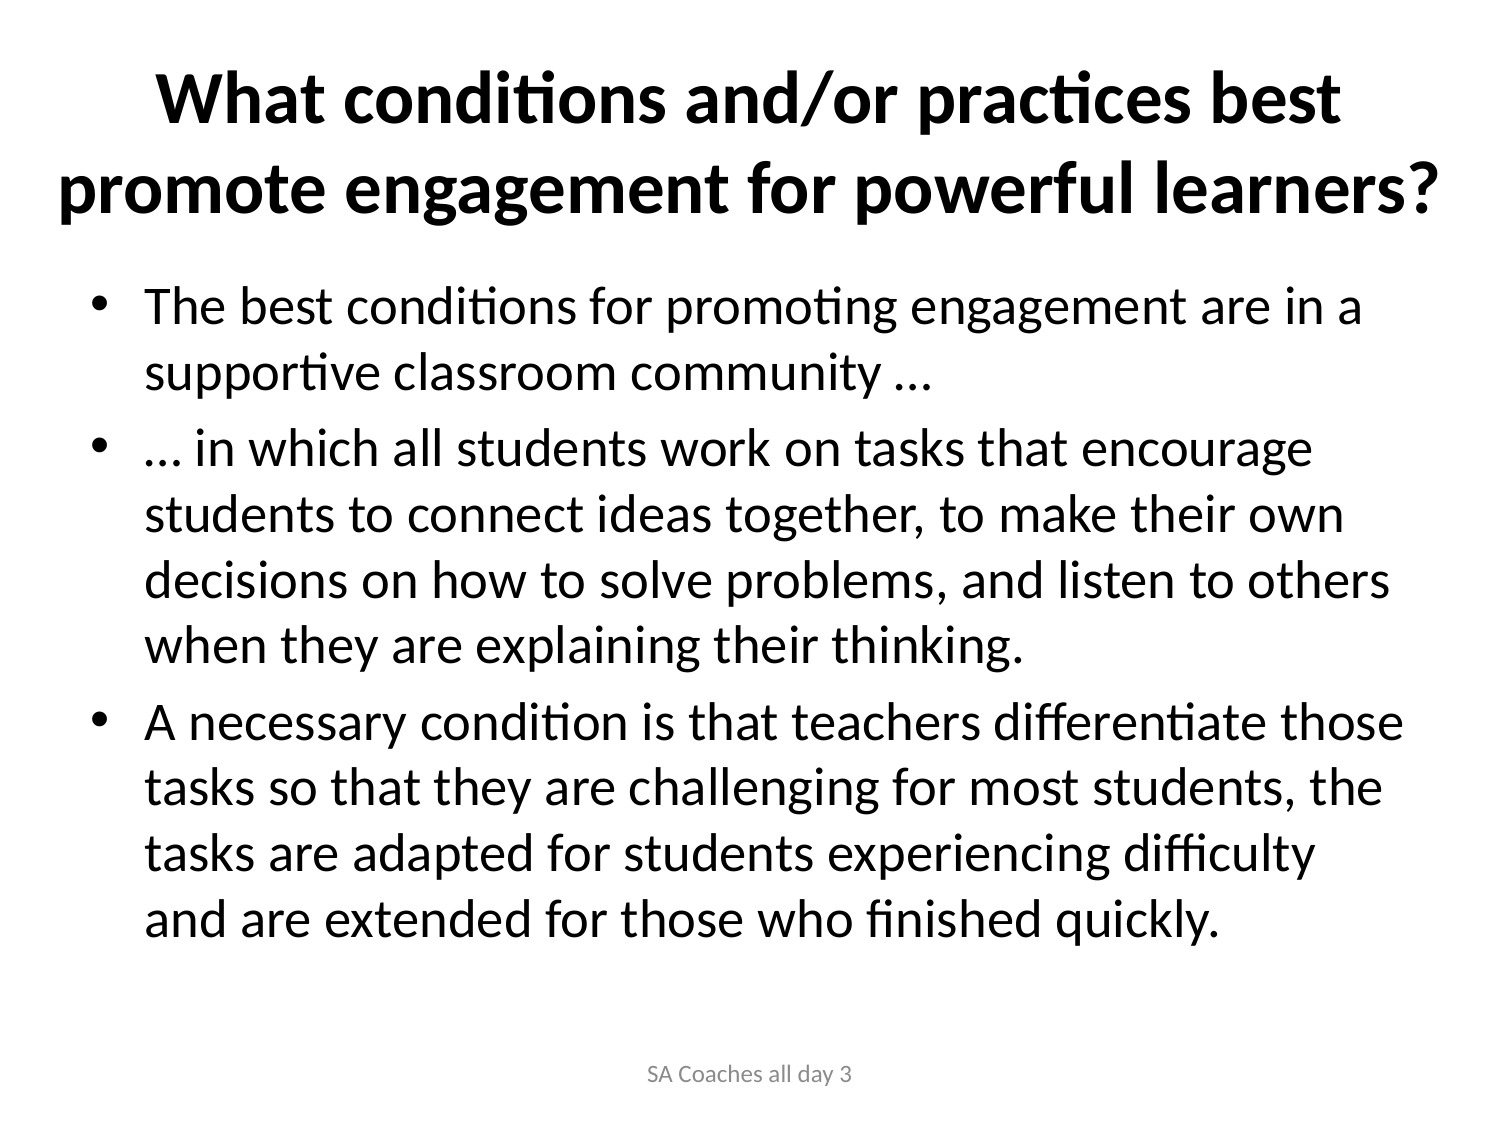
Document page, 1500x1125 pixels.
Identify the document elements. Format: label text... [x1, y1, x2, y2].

list The best conditions for promoting engagement are in a supportive classroom community … … in which all students work on tasks that encourage students to connect ideas together, to make their own decisions on how to solve problems, and listen to others when they are explaining their thinking. A necessary condition is that teachers differentiate those tasks so that they are challenging for most students, the tasks are adapted for students experiencing difficulty and are extended for those who finished quickly. [75, 262, 1425, 1005]
footer SA Coaches all day 3 [512, 1042, 988, 1103]
title What conditions and/or practices best promote engagement for powerful learners? [29, 45, 1471, 233]
